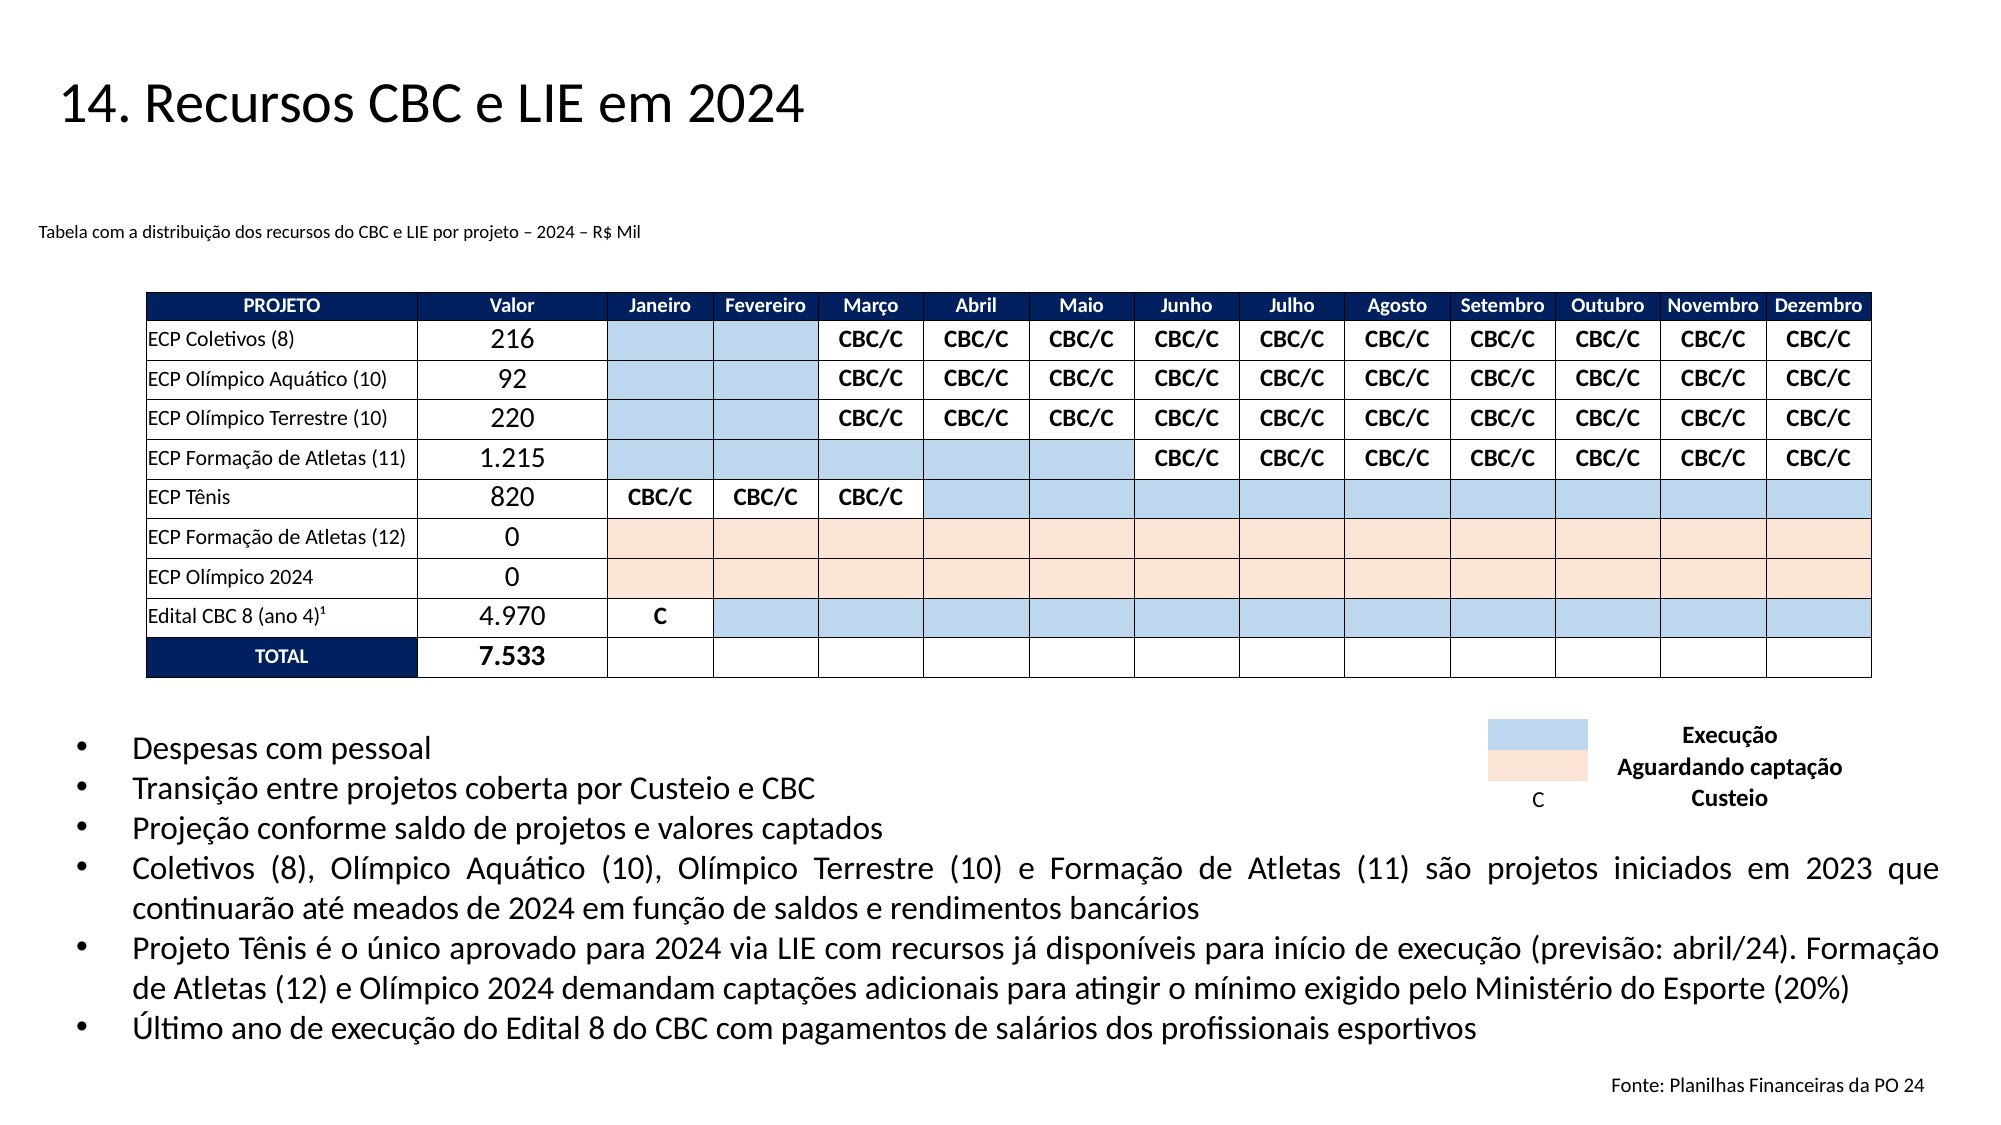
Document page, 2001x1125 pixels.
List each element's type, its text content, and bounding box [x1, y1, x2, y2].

table_cell CBC/C [1767, 400, 1871, 439]
text_box 14. Recursos CBC e LIE em 2024 [43, 56, 1450, 141]
table_cell 0 [418, 559, 607, 598]
table_header [1488, 719, 1588, 750]
table_cell [1135, 638, 1239, 677]
table_cell CBC/C [1767, 321, 1871, 360]
table_header Julho [1240, 293, 1344, 320]
table_cell CBC/C [1240, 400, 1344, 439]
table_header Março [819, 293, 923, 320]
table_cell CBC/C [1135, 440, 1239, 479]
table_cell [1240, 559, 1344, 598]
table_cell CBC/C [1135, 361, 1239, 399]
table_cell [1030, 440, 1134, 479]
table_cell C [608, 599, 713, 637]
table_cell CBC/C [1030, 361, 1134, 399]
table_cell ECP Olímpico Aquático (10) [147, 361, 417, 399]
table_cell [819, 559, 923, 598]
table_cell [1451, 519, 1555, 558]
table_cell ECP Formação de Atletas (12) [147, 519, 417, 558]
table_cell [924, 480, 1029, 518]
table_cell 820 [418, 480, 607, 518]
table_cell [924, 559, 1029, 598]
table_cell CBC/C [1345, 321, 1450, 360]
table_cell Custeio [1588, 781, 1872, 813]
table_cell [714, 519, 818, 558]
text_box Despesas com pessoal Transição entre projetos coberta por Custeio e CBC Projeção conforme saldo de projetos e valores captados Coletivos (8), Olímpico Aquático (10), Olímpico Terrestre (10) e Formação de Atletas (11) são projetos iniciados em 2023 que continuarão até meados de 2024 em função de saldos e rendimentos bancários Projeto Tênis é o único aprovado para 2024 via LIE com recursos já disponíveis para início de execução (previsão: abril/24). Formação de Atletas (12) e Olímpico 2024 demandam captações adicionais para atingir o mínimo exigido pelo Ministério do Esporte (20%) Último ano de execução do Edital 8 do CBC com pagamentos de salários dos profissionais esportivos [61, 718, 1958, 1054]
table_cell CBC/C [924, 361, 1029, 399]
table_cell [924, 440, 1029, 479]
table_cell [1345, 599, 1450, 637]
table_cell [1556, 559, 1660, 598]
table_cell CBC/C [1556, 361, 1660, 399]
table_cell [1661, 559, 1766, 598]
table_cell [608, 519, 713, 558]
table_cell [1345, 559, 1450, 598]
table_cell [1451, 480, 1555, 518]
table_cell ECP Olímpico 2024 [147, 559, 417, 598]
table_cell [1556, 480, 1660, 518]
table_cell CBC/C [1661, 361, 1766, 399]
table_cell [608, 400, 713, 439]
table_cell [1767, 519, 1871, 558]
table_cell CBC/C [1345, 400, 1450, 439]
table_cell [1488, 750, 1588, 781]
table_cell [714, 361, 818, 399]
table_cell CBC/C [1135, 400, 1239, 439]
table_cell CBC/C [1345, 361, 1450, 399]
table_cell CBC/C [1556, 440, 1660, 479]
table_header Execução [1588, 719, 1872, 750]
table_header Abril [924, 293, 1029, 320]
table_cell [1451, 559, 1555, 598]
table_cell CBC/C [1135, 321, 1239, 360]
table_header PROJETO [147, 293, 417, 320]
table_header Setembro [1451, 293, 1555, 320]
table_cell [1030, 599, 1134, 637]
table_cell [1661, 519, 1766, 558]
table_cell [1345, 480, 1450, 518]
table_header Junho [1135, 293, 1239, 320]
table_cell Edital CBC 8 (ano 4)¹ [147, 599, 417, 637]
table_cell 92 [418, 361, 607, 399]
table_cell 0 [418, 519, 607, 558]
table_cell [1135, 559, 1239, 598]
table_cell [1556, 519, 1660, 558]
table_cell CBC/C [1240, 440, 1344, 479]
table_cell CBC/C [1451, 440, 1555, 479]
table_cell CBC/C [819, 400, 923, 439]
table_header Janeiro [608, 293, 713, 320]
table_cell CBC/C [1661, 440, 1766, 479]
table_cell CBC/C [1556, 321, 1660, 360]
table_cell ECP Olímpico Terrestre (10) [147, 400, 417, 439]
table_cell [1345, 638, 1450, 677]
table_cell [819, 638, 923, 677]
table_cell [1030, 638, 1134, 677]
table_cell [1767, 599, 1871, 637]
table_cell Aguardando captação [1588, 750, 1872, 781]
table_header Outubro [1556, 293, 1660, 320]
table_cell [714, 599, 818, 637]
table_cell [1661, 599, 1766, 637]
table_cell CBC/C [1661, 400, 1766, 439]
table_header Fevereiro [714, 293, 818, 320]
table_cell CBC/C [924, 400, 1029, 439]
table_header Valor [418, 293, 607, 320]
table_cell [1240, 519, 1344, 558]
table_cell CBC/C [1451, 361, 1555, 399]
text_box Tabela com a distribuição dos recursos do CBC e LIE por projeto – 2024 – R$ Mil [24, 212, 1122, 250]
table_cell CBC/C [608, 480, 713, 518]
table_cell [608, 440, 713, 479]
table_cell 216 [418, 321, 607, 360]
table_cell [714, 400, 818, 439]
table_cell 1.215 [418, 440, 607, 479]
table_cell [714, 638, 818, 677]
table_cell [1345, 519, 1450, 558]
table_cell [608, 559, 713, 598]
table_cell CBC/C [1767, 361, 1871, 399]
table_cell [1030, 559, 1134, 598]
table_cell [1661, 638, 1766, 677]
table_cell [1556, 638, 1660, 677]
table_header Agosto [1345, 293, 1450, 320]
table_cell CBC/C [1345, 440, 1450, 479]
table_cell [714, 559, 818, 598]
table_cell [1030, 519, 1134, 558]
table_cell [1240, 480, 1344, 518]
table_cell CBC/C [1661, 321, 1766, 360]
table_cell CBC/C [1451, 400, 1555, 439]
table_cell CBC/C [1240, 321, 1344, 360]
table_cell [1240, 599, 1344, 637]
table_cell CBC/C [819, 480, 923, 518]
table_cell C [1488, 781, 1588, 813]
table_cell [608, 361, 713, 399]
table_cell [1135, 519, 1239, 558]
table_cell CBC/C [1030, 400, 1134, 439]
table_cell 4.970 [418, 599, 607, 637]
table_cell CBC/C [1556, 400, 1660, 439]
table_header Maio [1030, 293, 1134, 320]
table_cell [714, 440, 818, 479]
table_cell [714, 321, 818, 360]
table_cell CBC/C [819, 361, 923, 399]
table_cell [608, 638, 713, 677]
table_cell TOTAL [147, 638, 417, 677]
table_cell [1451, 599, 1555, 637]
table_cell CBC/C [1767, 440, 1871, 479]
table_cell ECP Tênis [147, 480, 417, 518]
table_cell [1451, 638, 1555, 677]
table_cell [1767, 559, 1871, 598]
table_cell [924, 519, 1029, 558]
table_cell [819, 519, 923, 558]
table_cell [819, 599, 923, 637]
table_cell CBC/C [1030, 321, 1134, 360]
table_cell ECP Coletivos (8) [147, 321, 417, 360]
table_cell [1767, 638, 1871, 677]
table_cell CBC/C [1240, 361, 1344, 399]
table_cell ECP Formação de Atletas (11) [147, 440, 417, 479]
table_cell [1240, 638, 1344, 677]
table_cell CBC/C [714, 480, 818, 518]
table_cell [1556, 599, 1660, 637]
table_cell 220 [418, 400, 607, 439]
table_cell CBC/C [1451, 321, 1555, 360]
text_box Fonte: Planilhas Financeiras da PO 24 [1596, 1064, 1974, 1105]
table_cell 7.533 [418, 638, 607, 677]
table_cell [819, 440, 923, 479]
table_cell [1030, 480, 1134, 518]
table_cell [1661, 480, 1766, 518]
table_cell CBC/C [819, 321, 923, 360]
table_cell [1767, 480, 1871, 518]
table_cell [924, 599, 1029, 637]
table_cell [924, 638, 1029, 677]
table_cell [1135, 599, 1239, 637]
table_cell CBC/C [924, 321, 1029, 360]
table_cell [608, 321, 713, 360]
table_header Novembro [1661, 293, 1766, 320]
table_header Dezembro [1767, 293, 1871, 320]
table_cell [1135, 480, 1239, 518]
